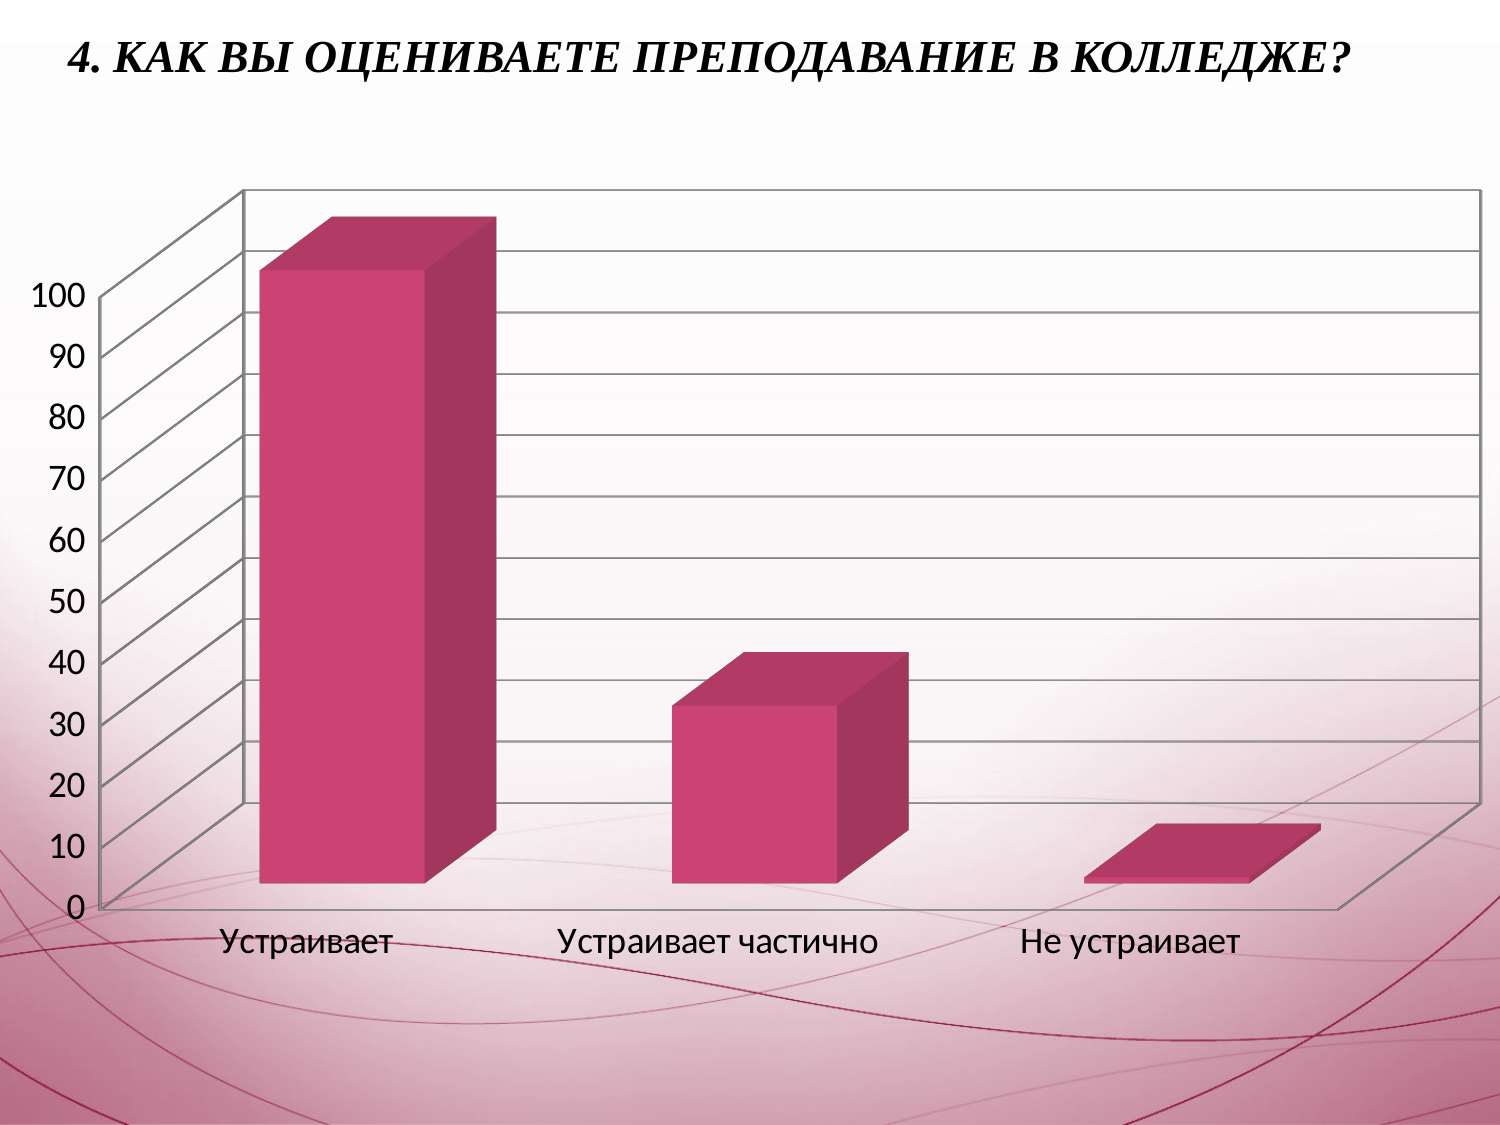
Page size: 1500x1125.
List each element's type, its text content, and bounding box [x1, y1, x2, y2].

chart [29, 148, 1483, 1095]
subtitle 4. Как Вы оцениваете преподавание в колледже? [53, 19, 1436, 147]
